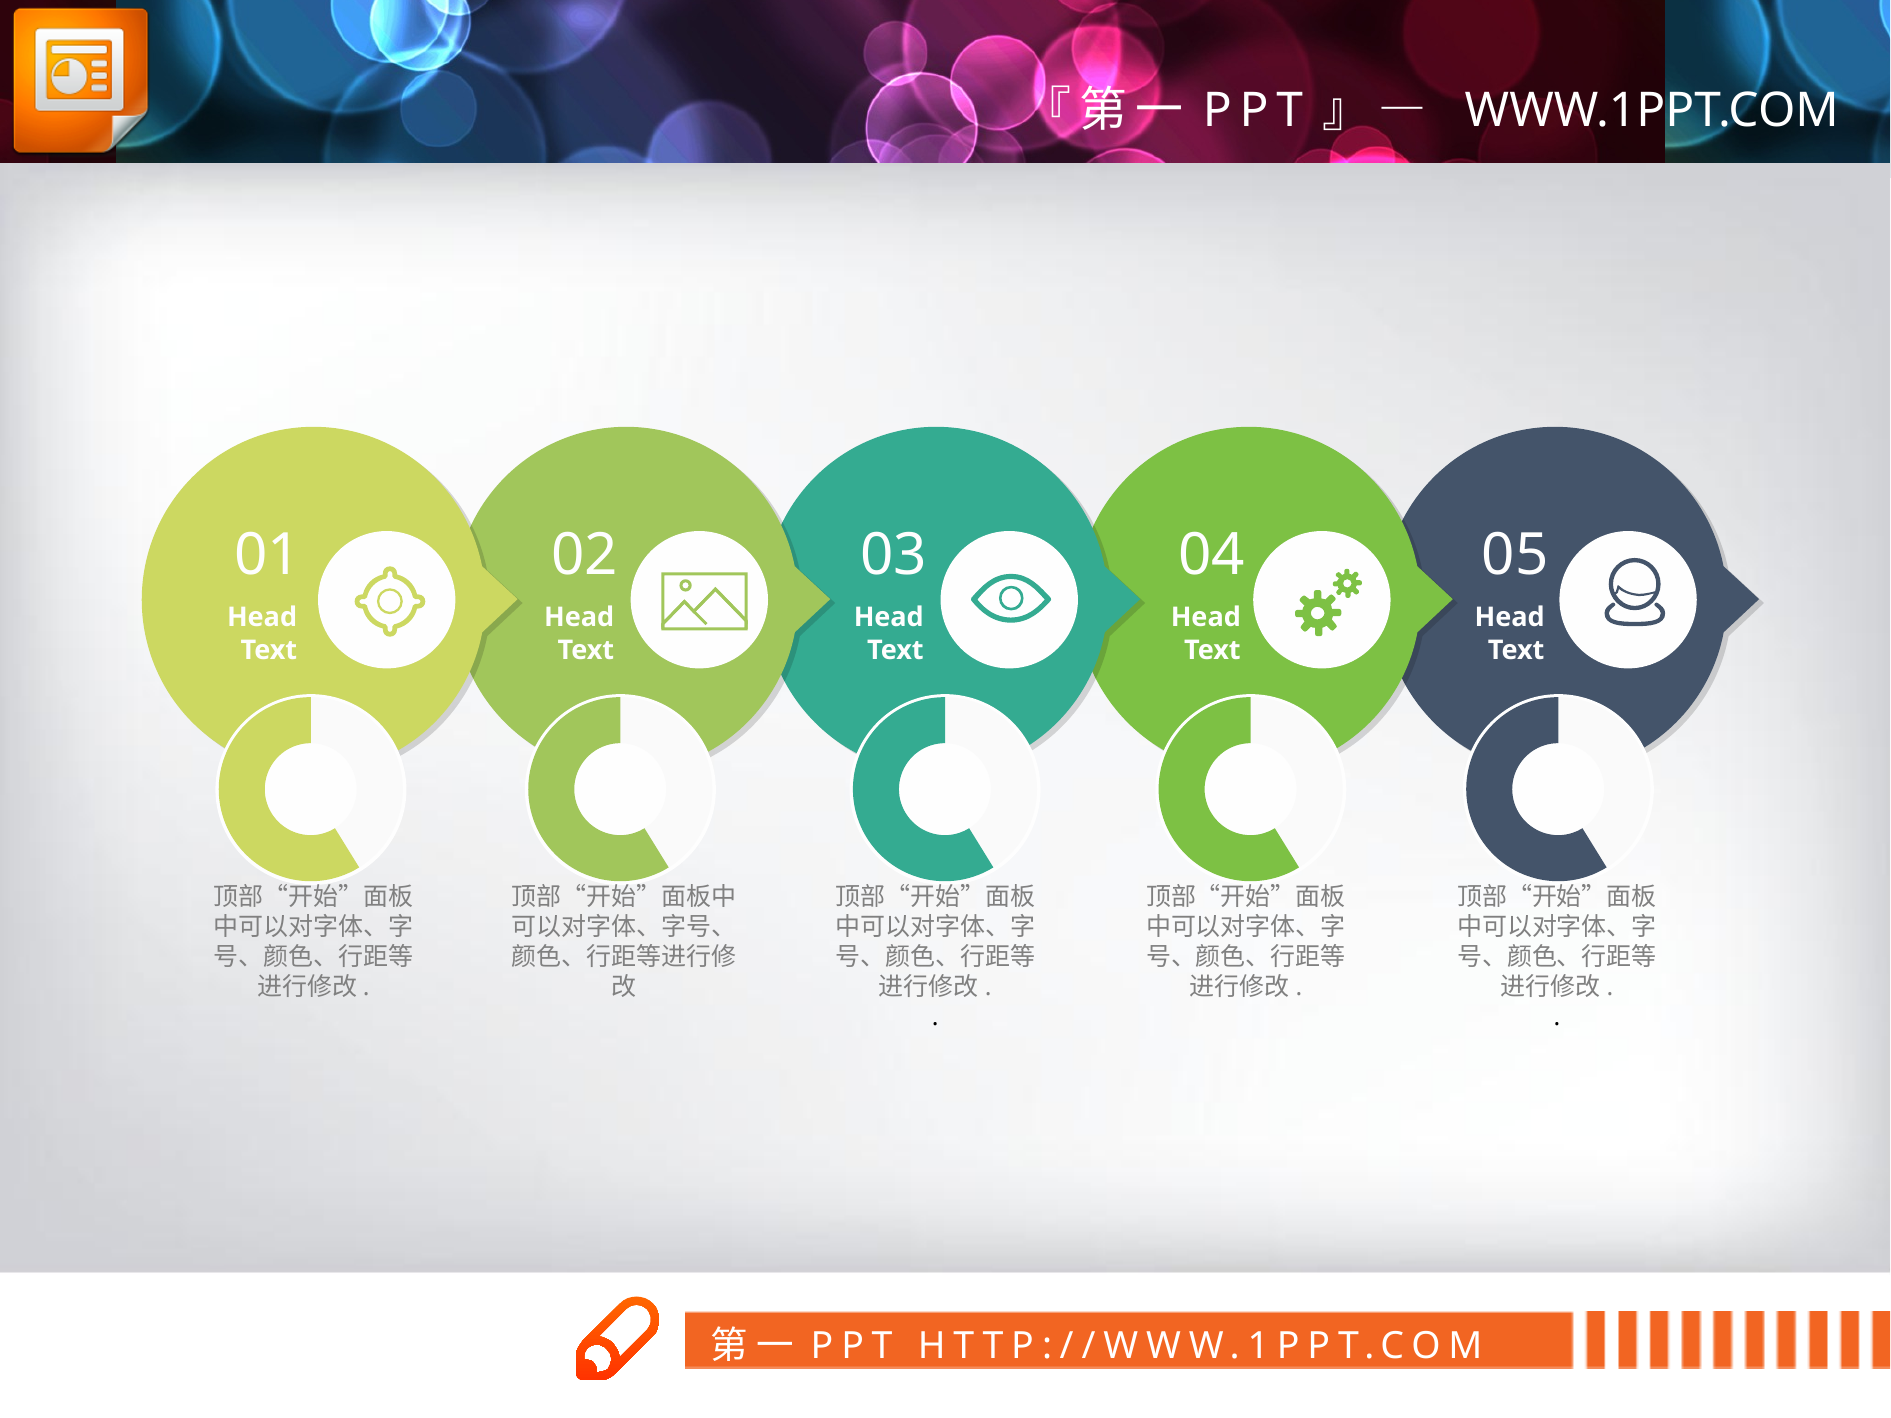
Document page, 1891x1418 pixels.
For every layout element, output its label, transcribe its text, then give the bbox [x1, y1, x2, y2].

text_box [491, 426, 804, 777]
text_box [1604, 557, 1666, 627]
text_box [804, 426, 1114, 777]
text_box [141, 426, 491, 777]
text_box 顶部“开始”面板中可以对字体、字号、颜色、行距等进行修改. . [808, 872, 1062, 1038]
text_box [354, 566, 426, 637]
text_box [1426, 426, 1732, 777]
text_box 顶部“开始”面板中可以对字体、字号、颜色、行距等进行修改. [186, 872, 441, 1008]
text_box 顶部“开始”面板中可以对字体、字号、颜色、行距等进行修改. . [1430, 872, 1684, 1038]
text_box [1114, 426, 1426, 777]
text_box 顶部“开始”面板中可以对字体、字号、颜色、行距等进行修改 [490, 872, 759, 1008]
chart [517, 693, 723, 886]
text_box 顶部“开始”面板中可以对字体、字号、颜色、行距等进行修改. [1119, 872, 1373, 1008]
picture [685, 1311, 1891, 1369]
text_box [661, 572, 748, 631]
chart [1455, 693, 1661, 886]
chart [1147, 693, 1354, 886]
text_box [1294, 568, 1363, 637]
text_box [970, 573, 1052, 623]
chart [842, 693, 1048, 886]
picture [0, 0, 1891, 1275]
chart [207, 693, 414, 886]
